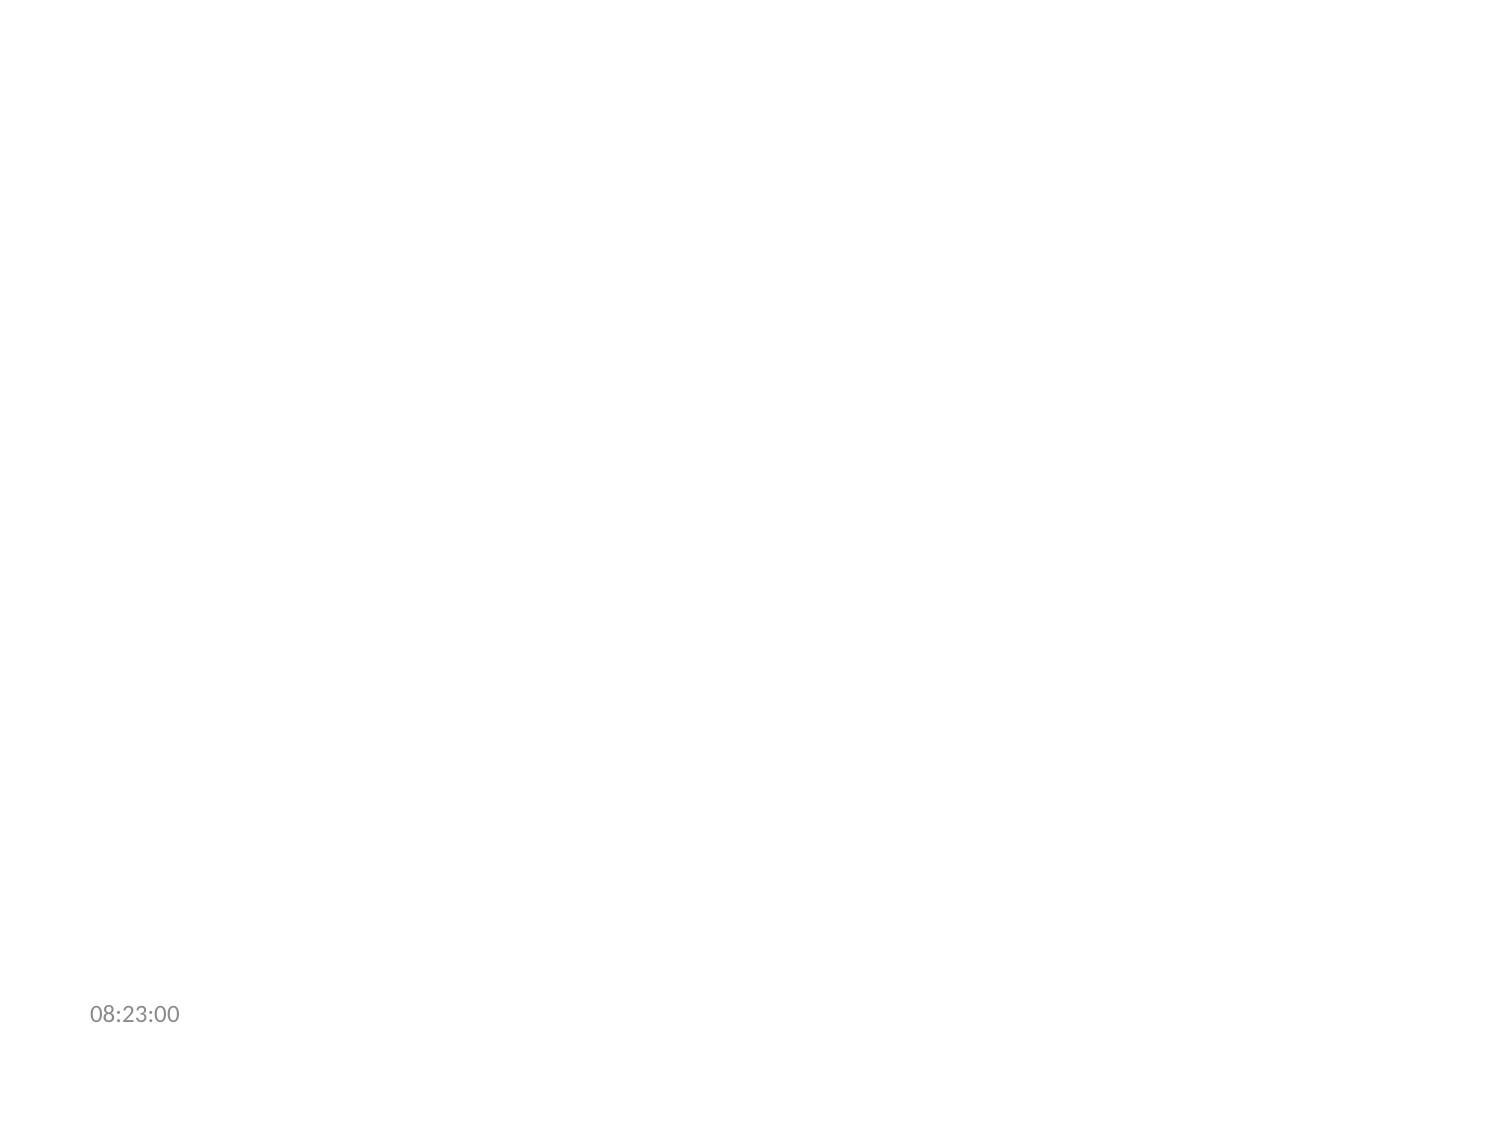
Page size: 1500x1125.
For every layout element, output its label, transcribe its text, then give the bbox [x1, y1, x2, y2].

text_box 15:35:09 [75, 982, 425, 1043]
